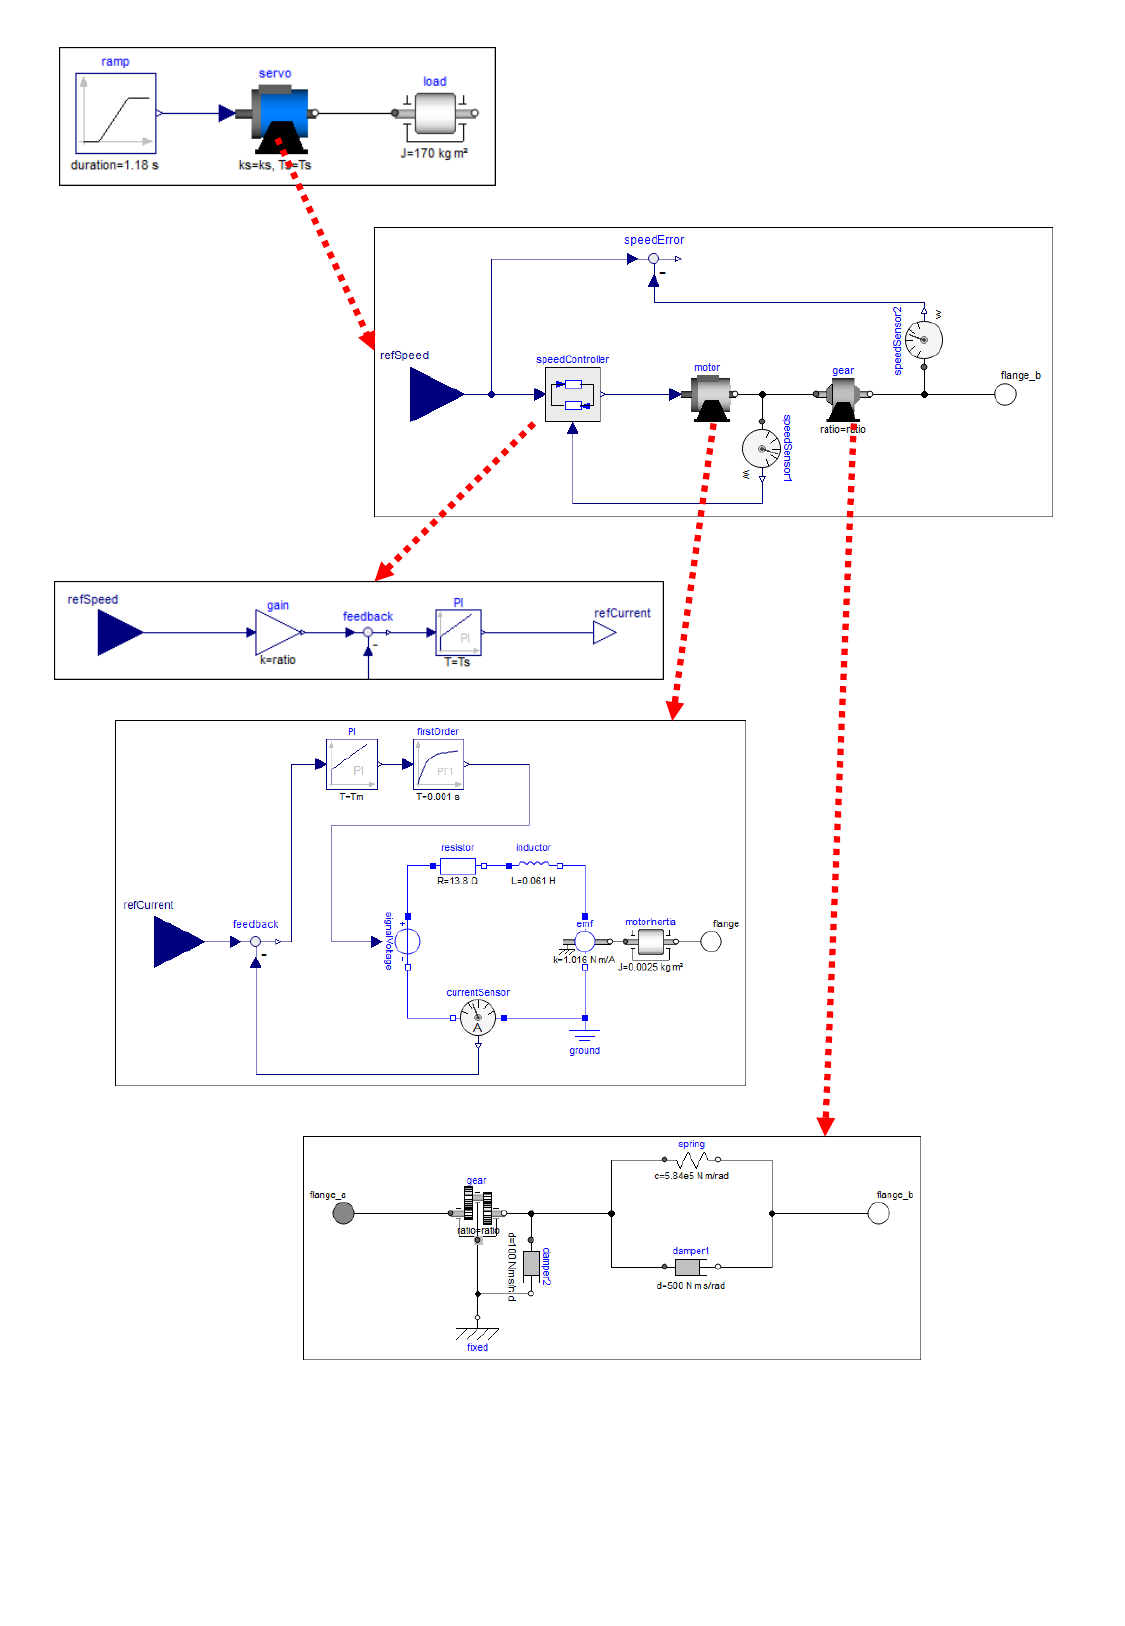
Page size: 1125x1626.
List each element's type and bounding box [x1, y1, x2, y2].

text_box [374, 423, 534, 582]
picture [59, 47, 496, 187]
picture [54, 581, 664, 680]
picture [374, 227, 1053, 517]
picture [303, 1136, 921, 1361]
text_box [672, 423, 714, 721]
text_box [825, 423, 854, 1137]
text_box [277, 138, 375, 351]
picture [115, 720, 746, 1086]
